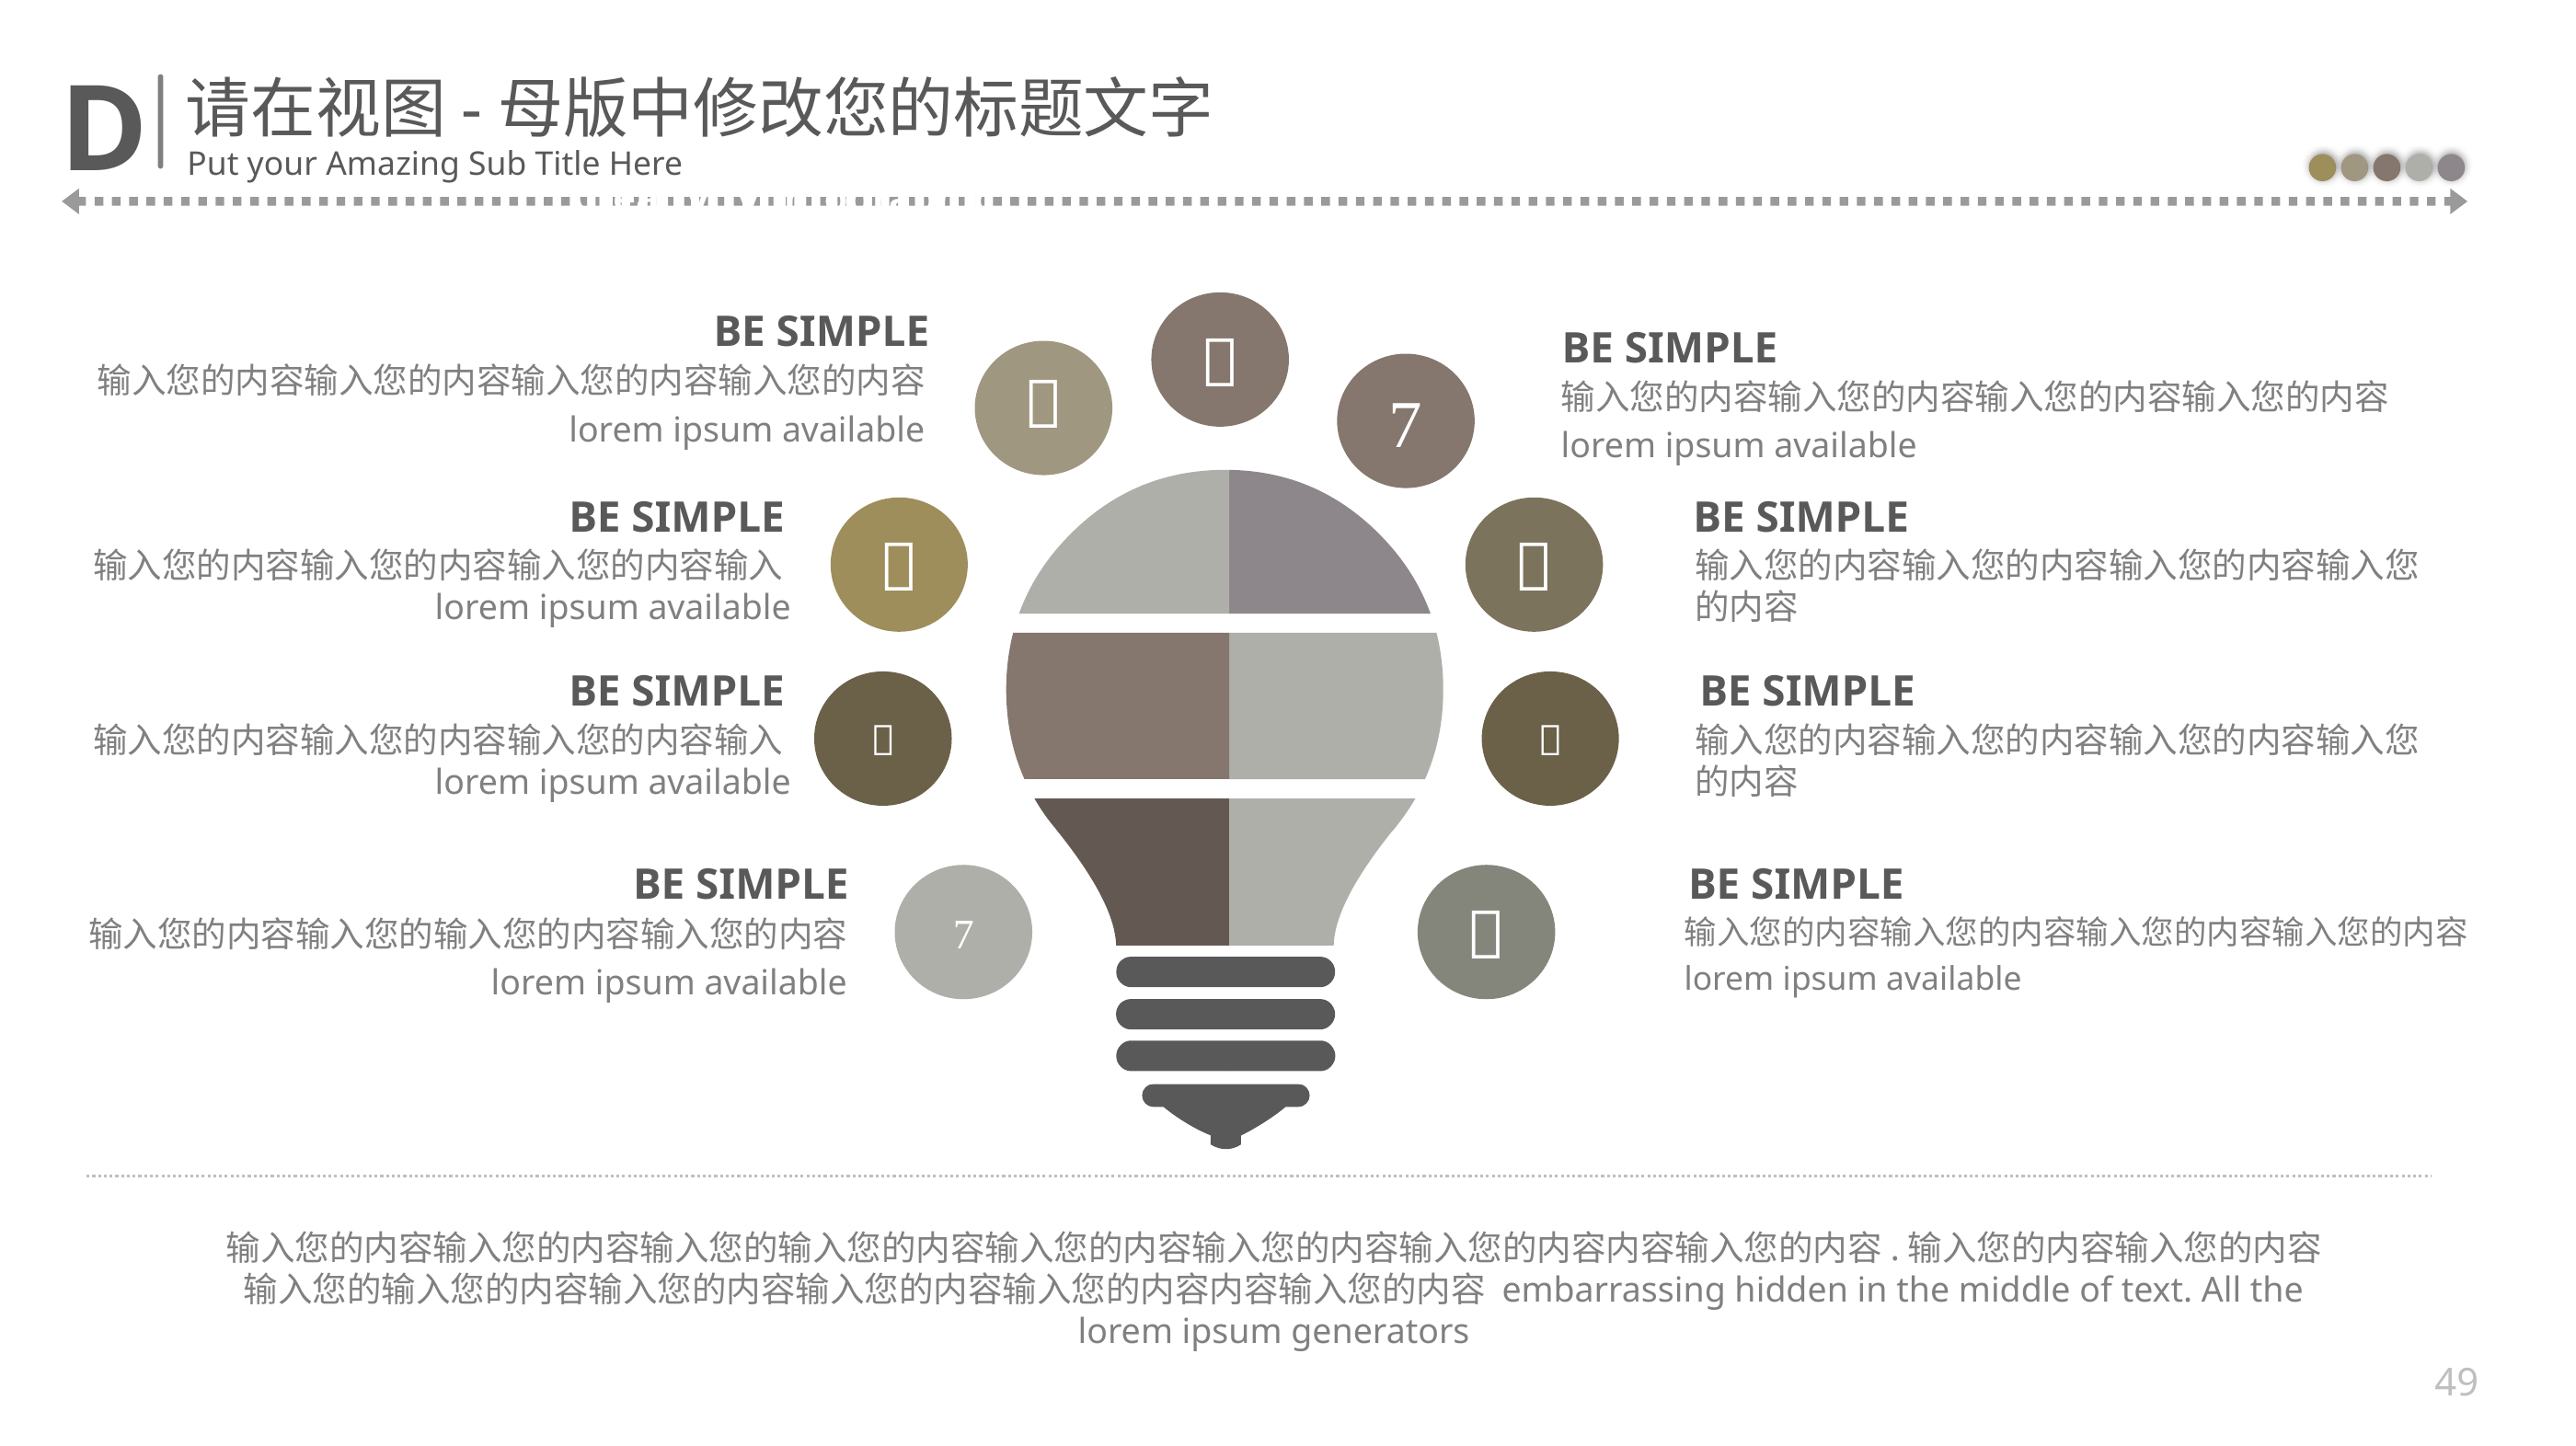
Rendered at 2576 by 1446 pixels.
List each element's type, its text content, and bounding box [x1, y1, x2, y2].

text_box  [814, 671, 952, 806]
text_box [1685, 489, 2432, 629]
text_box  [828, 495, 970, 634]
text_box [1694, 663, 2432, 803]
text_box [1681, 856, 2472, 1000]
text_box  [972, 339, 1115, 465]
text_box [80, 856, 857, 1005]
text_box  [1463, 495, 1605, 634]
text_box Creativity Infographic [214, 173, 1362, 230]
text_box  [1452, 863, 1558, 1002]
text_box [86, 304, 937, 453]
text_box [86, 663, 792, 803]
text_box 输入您的内容输入您的内容输入您的输入您的内容输入您的内容输入您的内容输入您的内容内容输入您的内容.输入您的内容输入您的内容输入您的输入您的内容输入您的内容输入您的内容输入您的内容内容输入您的内容 embarrassing hidden in the middle of text. All the lorem ipsum generators [216, 1225, 2332, 1350]
text_box  [1149, 290, 1292, 429]
text_box  [1335, 351, 1477, 474]
text_box 49 [2415, 1352, 2499, 1433]
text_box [86, 489, 792, 629]
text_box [1549, 320, 2400, 468]
text_box  [894, 865, 1000, 1000]
text_box  [1481, 671, 1619, 806]
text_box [1006, 469, 1443, 1150]
